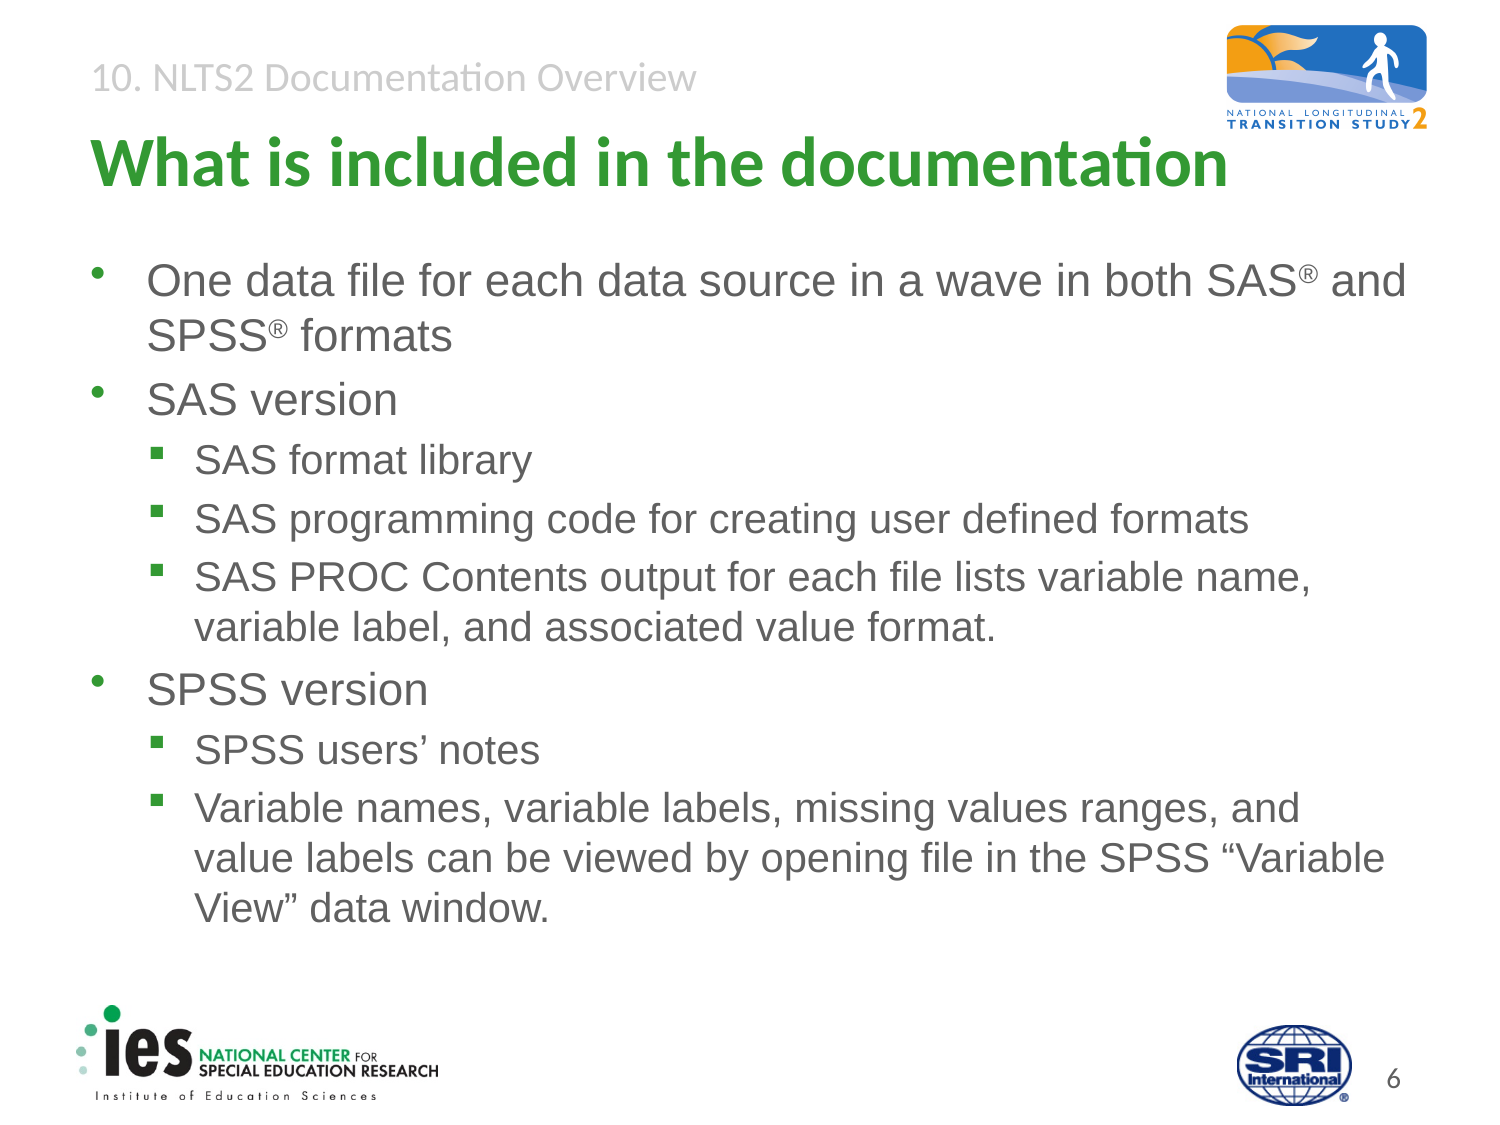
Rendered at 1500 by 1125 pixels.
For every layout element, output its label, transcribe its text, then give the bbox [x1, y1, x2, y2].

title What is included in the documentation [74, 90, 1426, 226]
picture [1237, 1025, 1352, 1106]
slide_number 5 [1312, 1051, 1417, 1125]
picture [76, 1005, 438, 1100]
list One data file for each data source in a wave in both SAS® and SPSS® formats SAS version SAS format library SAS programming code for creating user defined formats SAS PROC Contents output for each file lists variable name, variable label, and associated value format. SPSS version SPSS users’ notes Variable names, variable labels, missing values ranges, and value labels can be viewed by opening file in the SPSS “Variable View” data window. [74, 243, 1426, 987]
